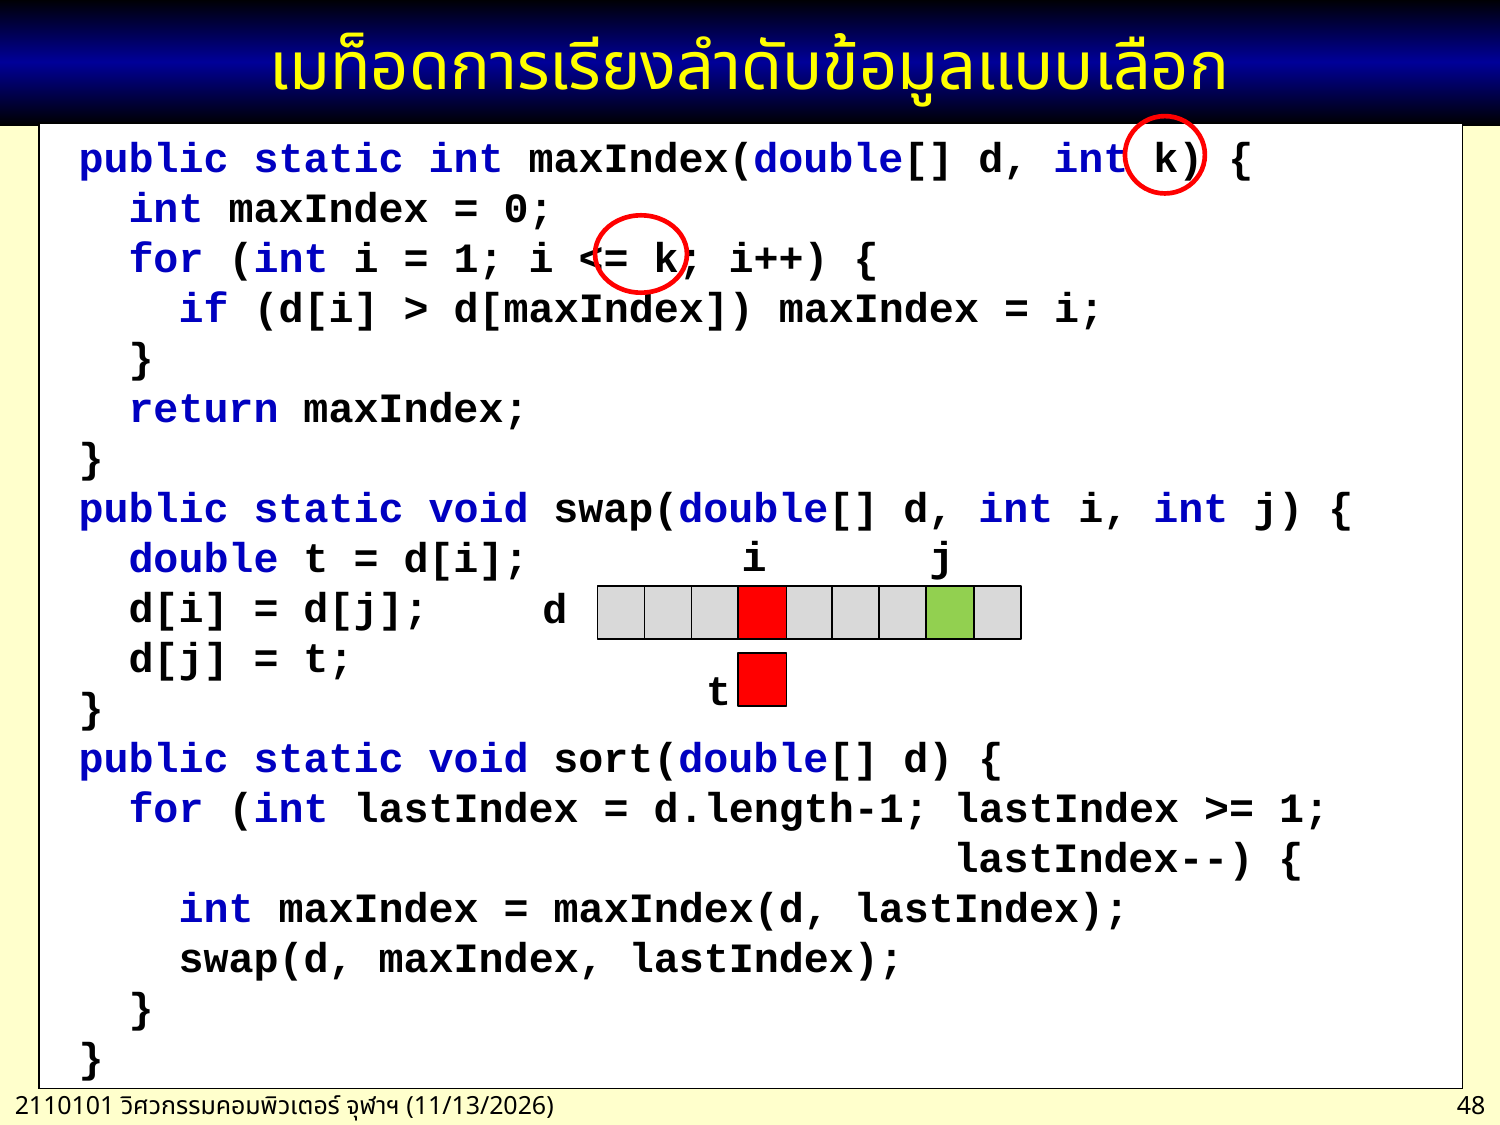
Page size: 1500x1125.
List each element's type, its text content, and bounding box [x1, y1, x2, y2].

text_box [527, 521, 1022, 641]
text_box t [691, 656, 747, 722]
text_box [595, 215, 687, 293]
title เมท็อดการเรียงลำดับข้อมูลแบบเลือก [0, 0, 1500, 126]
text_box [738, 652, 787, 706]
text_box [1124, 116, 1205, 194]
text_box public static int maxIndex(double[] d, int k) { int maxIndex = 0; for (int i = 1; i <= k; i++) { if (d[i] > d[maxIndex]) maxIndex = i; } return maxIndex; } public static void swap(double[] d, int i, int j) { double t = d[i]; d[i] = d[j]; d[j] = t; } public static void sort(double[] d) { for (int lastIndex = d.length-1; lastIndex >= 1; lastIndex--) { int maxIndex = maxIndex(d, lastIndex); swap(d, maxIndex, lastIndex); } } [38, 123, 1463, 1089]
